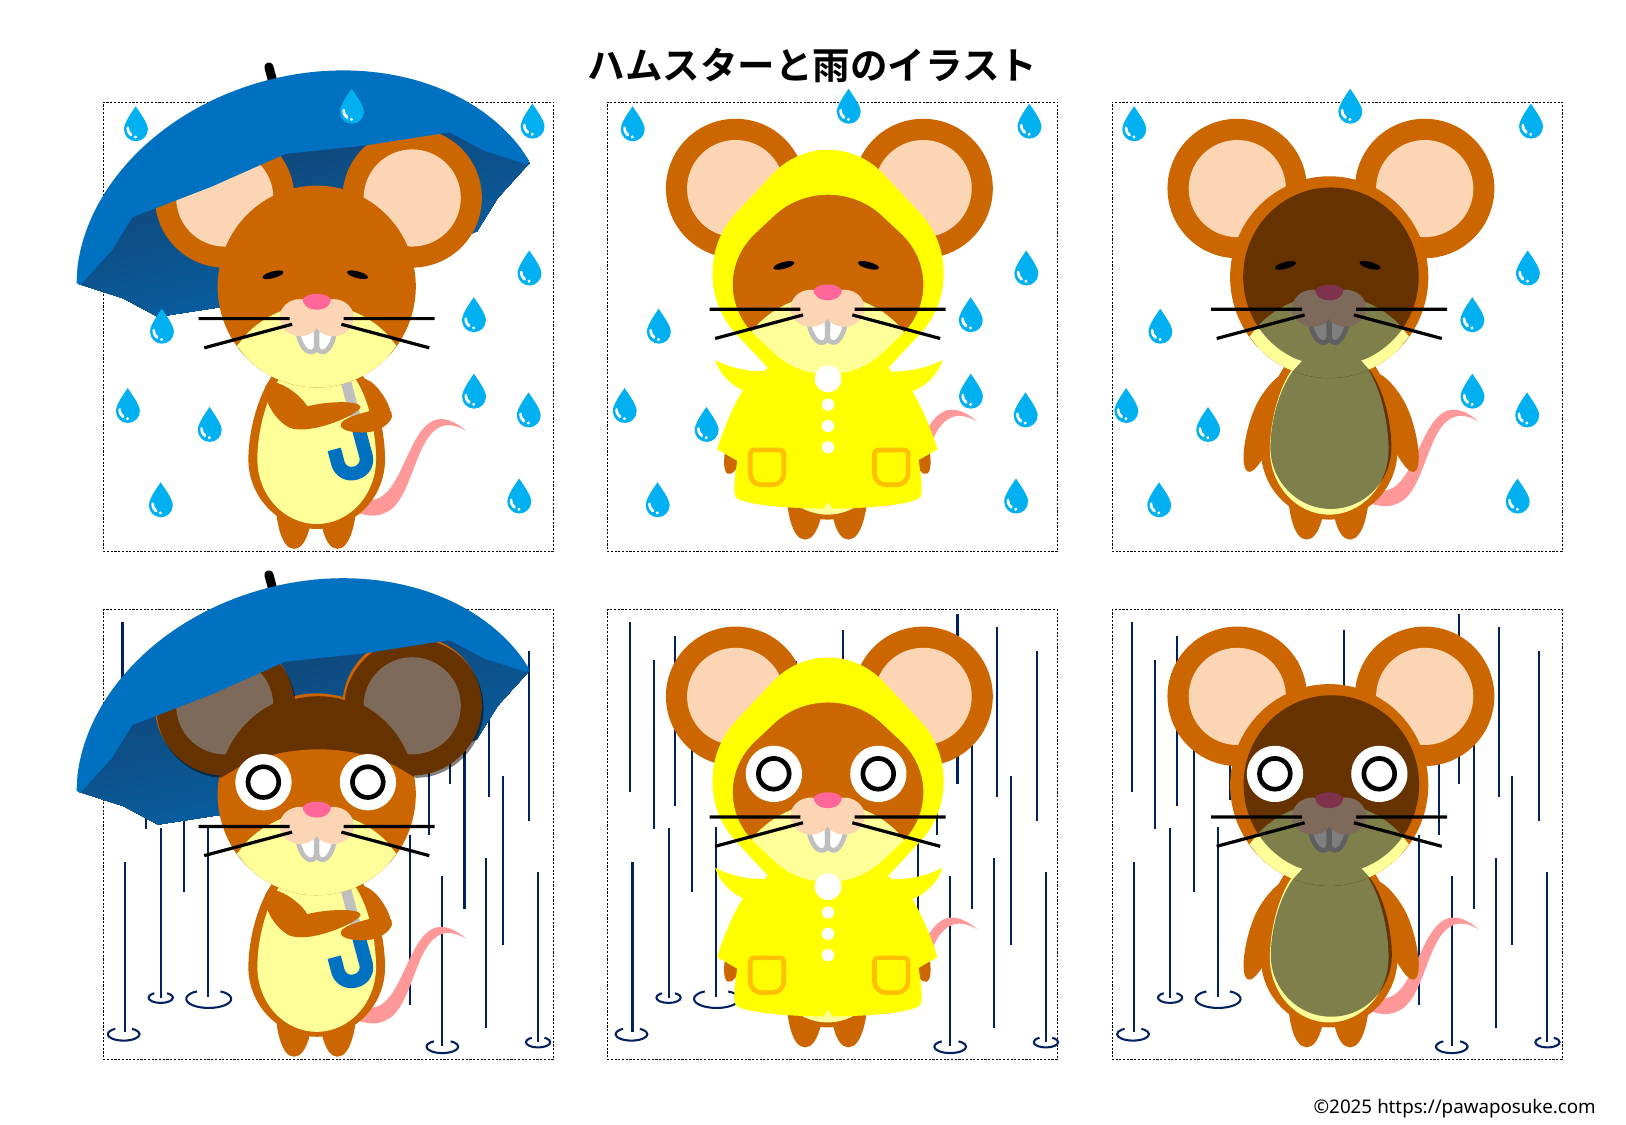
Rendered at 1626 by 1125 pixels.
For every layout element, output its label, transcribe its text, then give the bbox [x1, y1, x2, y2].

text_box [1114, 88, 1544, 540]
text_box ハムスターと雨のイラスト [573, 34, 1052, 95]
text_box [612, 88, 1042, 540]
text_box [70, 61, 545, 550]
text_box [615, 613, 1059, 1054]
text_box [70, 569, 551, 1057]
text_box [1116, 613, 1560, 1054]
